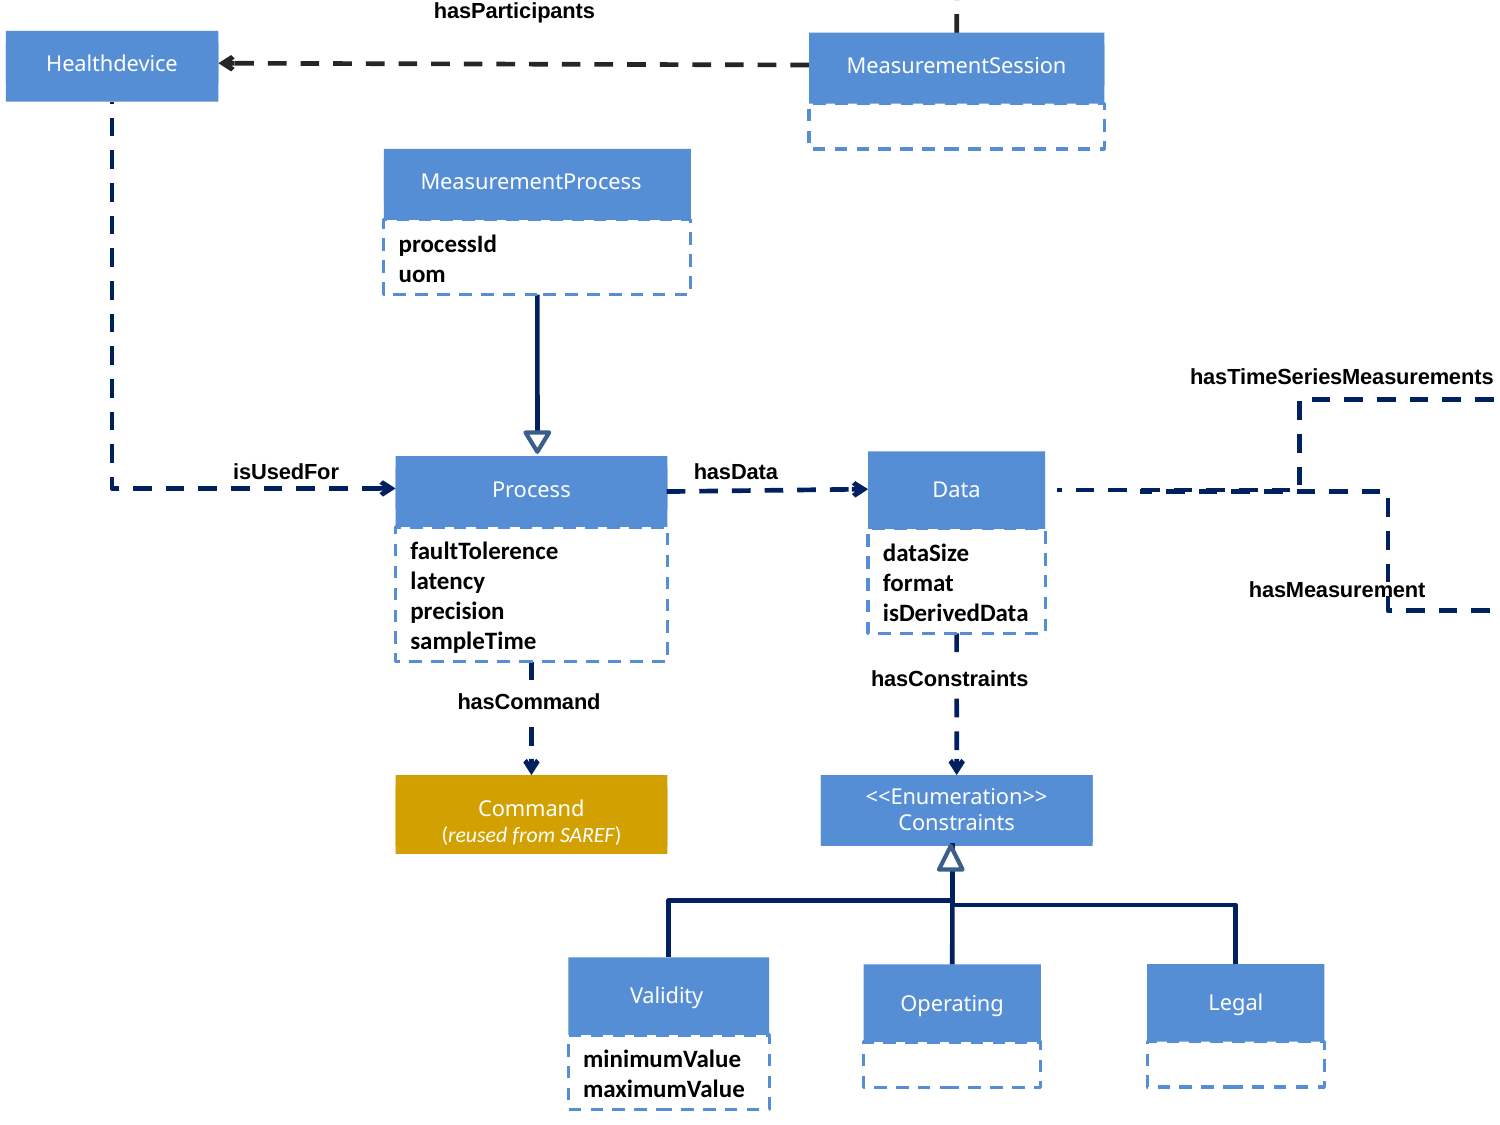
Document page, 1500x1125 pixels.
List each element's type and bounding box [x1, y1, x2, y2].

text_box [5, 0, 1500, 1111]
